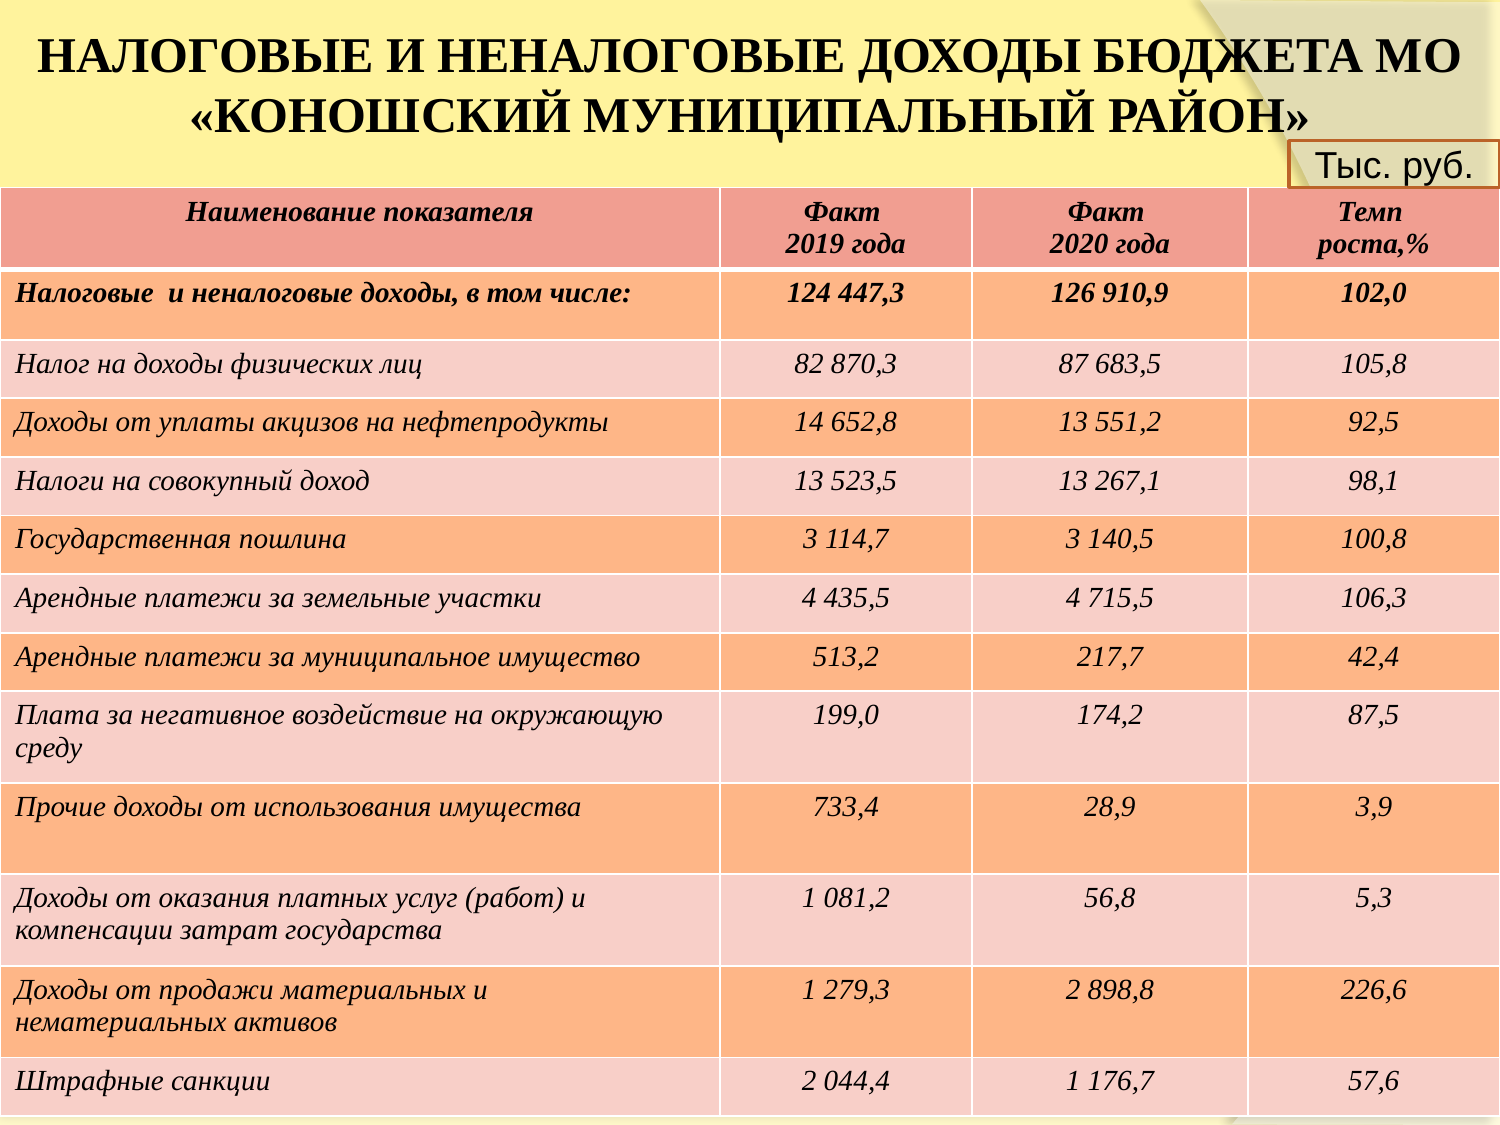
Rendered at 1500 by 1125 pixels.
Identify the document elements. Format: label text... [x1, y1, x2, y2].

table_cell Государственная пошлина [1, 516, 719, 573]
table_cell 2 898,8 [973, 967, 1247, 1057]
table_cell 98,1 [1249, 458, 1499, 515]
table_cell 13 267,1 [973, 458, 1247, 515]
text_box Тыс. руб. [1287, 139, 1500, 189]
table_cell 57,6 [1249, 1058, 1499, 1115]
table_cell 100,8 [1249, 516, 1499, 573]
table_cell 14 652,8 [721, 399, 971, 456]
table_cell 3 114,7 [721, 516, 971, 573]
table_header Темп роста,% [1249, 188, 1499, 267]
table_cell Доходы от уплаты акцизов на нефтепродукты [1, 399, 719, 456]
table_cell 28,9 [973, 784, 1247, 873]
table_cell 733,4 [721, 784, 971, 873]
table_cell Доходы от продажи материальных и нематериальных активов [1, 967, 719, 1057]
table_cell 82 870,3 [721, 341, 971, 397]
table_cell 199,0 [721, 692, 971, 782]
table_cell Налоговые и неналоговые доходы, в том числе: [1, 272, 719, 339]
table_cell 87,5 [1249, 692, 1499, 782]
table_cell 126 910,9 [973, 272, 1247, 339]
table_header Наименование показателя [1, 188, 719, 267]
table_cell Доходы от оказания платных услуг (работ) и компенсации затрат государства [1, 875, 719, 965]
table_cell Арендные платежи за муниципальное имущество [1, 634, 719, 690]
table_header Факт 2020 года [973, 188, 1247, 267]
table_cell 105,8 [1249, 341, 1499, 397]
table_cell 2 044,4 [721, 1058, 971, 1115]
table_cell 106,3 [1249, 575, 1499, 632]
table_cell 4 435,5 [721, 575, 971, 632]
table_cell 513,2 [721, 634, 971, 690]
table_cell 217,7 [973, 634, 1247, 690]
table_cell Арендные платежи за земельные участки [1, 575, 719, 632]
table_cell 174,2 [973, 692, 1247, 782]
table_cell 13 551,2 [973, 399, 1247, 456]
table_cell 102,0 [1249, 272, 1499, 339]
table_cell 124 447,3 [721, 272, 971, 339]
table_cell 56,8 [973, 875, 1247, 965]
table_cell 87 683,5 [973, 341, 1247, 397]
table_header Факт 2019 года [721, 188, 971, 267]
table_cell 1 176,7 [973, 1058, 1247, 1115]
table_cell 226,6 [1249, 967, 1499, 1057]
table_cell Прочие доходы от использования имущества [1, 784, 719, 873]
table_cell Налог на доходы физических лиц [1, 341, 719, 397]
table_cell 1 279,3 [721, 967, 971, 1057]
table_cell 4 715,5 [973, 575, 1247, 632]
table_cell 3 140,5 [973, 516, 1247, 573]
table_cell 3,9 [1249, 784, 1499, 873]
table_cell Штрафные санкции [1, 1058, 719, 1115]
table_cell 42,4 [1249, 634, 1499, 690]
table_cell 5,3 [1249, 875, 1499, 965]
table_cell 13 523,5 [721, 458, 971, 515]
table_cell 92,5 [1249, 399, 1499, 456]
title НАЛОГОВЫЕ И НЕНАЛОГОВЫЕ ДОХОДЫ БЮДЖЕТА МО «КОНОШСКИЙ МУНИЦИПАЛЬНЫЙ РАЙОН» [0, 0, 1500, 164]
table_cell Налоги на совокупный доход [1, 458, 719, 515]
table_cell 1 081,2 [721, 875, 971, 965]
table_cell Плата за негативное воздействие на окружающую среду [1, 692, 719, 782]
